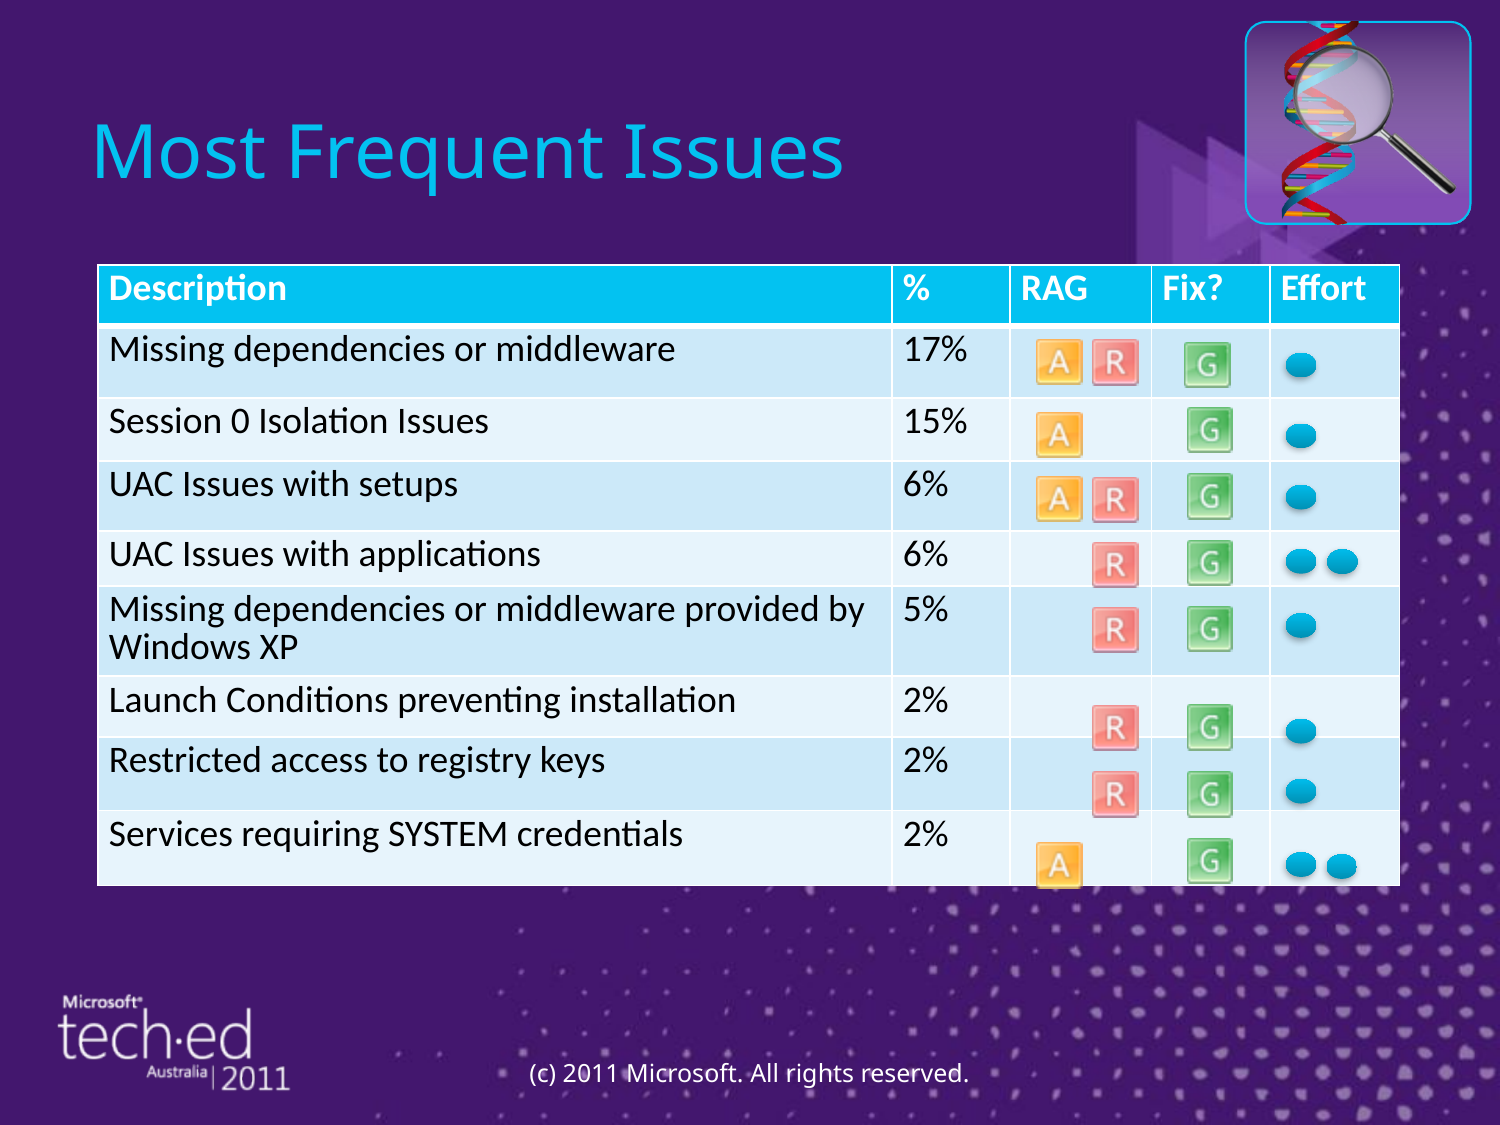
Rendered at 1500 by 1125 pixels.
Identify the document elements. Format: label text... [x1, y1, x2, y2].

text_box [1245, 21, 1471, 235]
picture [0, 0, 1500, 1125]
title Most Frequent Issues [75, 54, 1246, 243]
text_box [97, 264, 1400, 906]
footer (c) 2011 Microsoft. All rights reserved. [512, 1042, 988, 1103]
